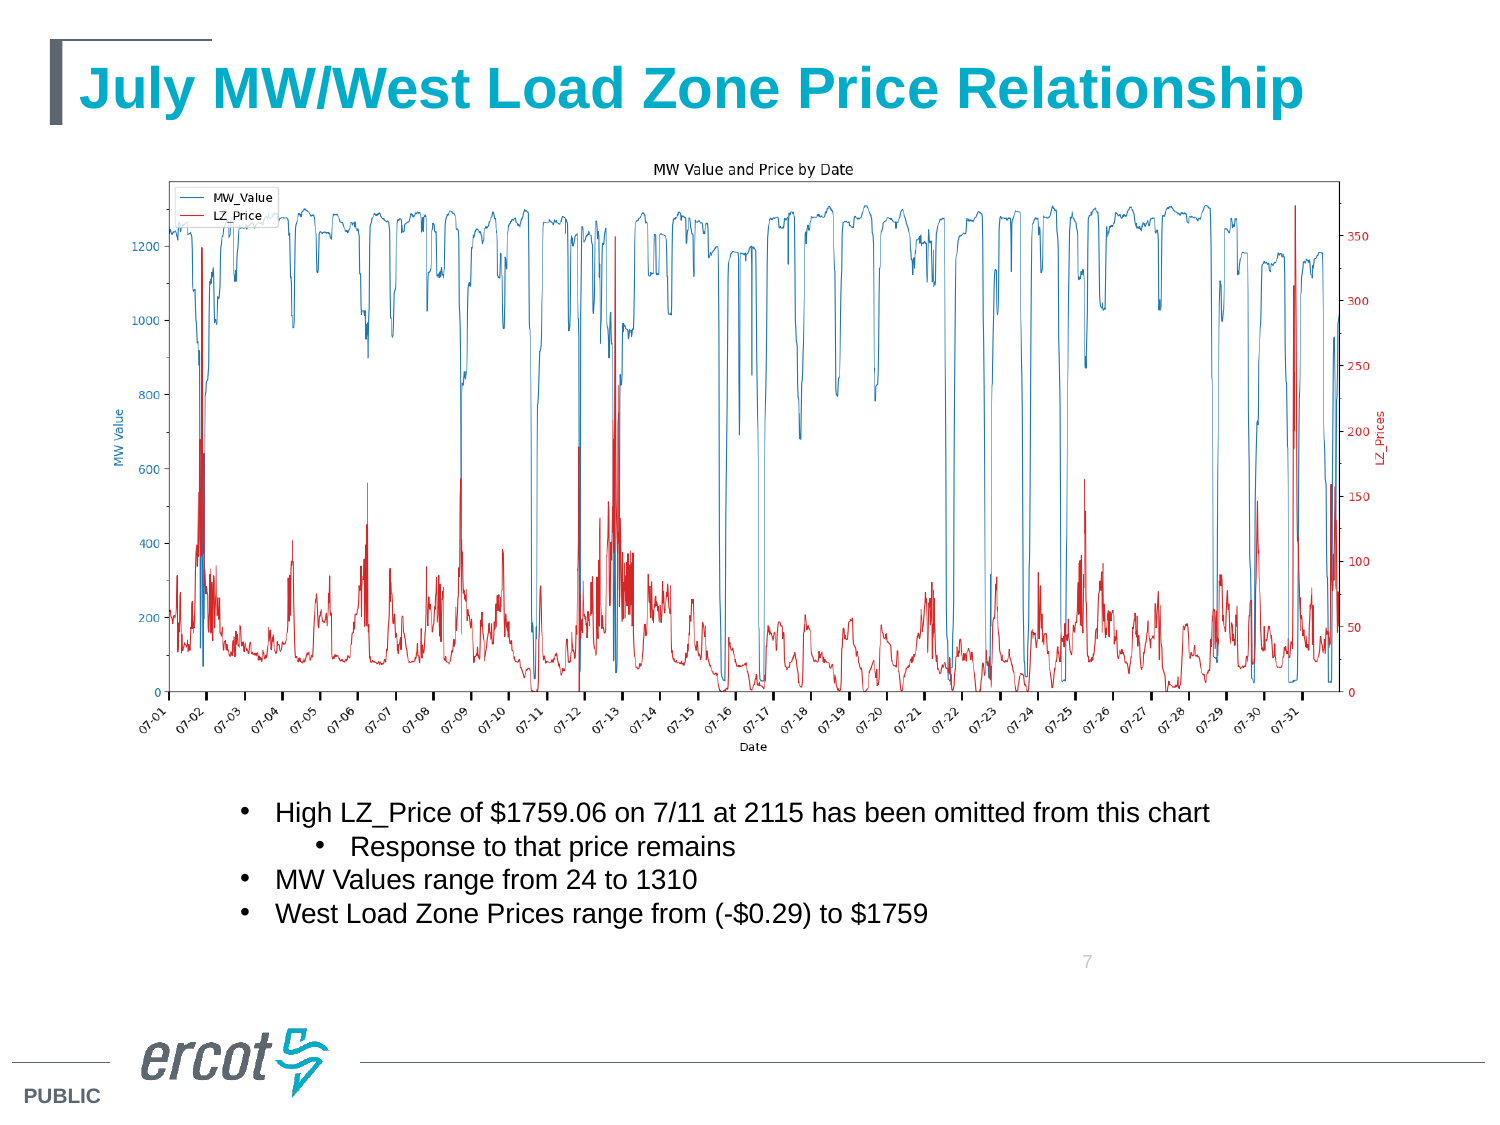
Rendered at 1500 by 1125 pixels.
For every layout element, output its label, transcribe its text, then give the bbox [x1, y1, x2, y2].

picture [137, 1024, 332, 1100]
title July MW/West Load Zone Price Relationship [64, 42, 1459, 117]
picture [94, 141, 1406, 785]
text_box High LZ_Price of $1759.06 on 7/11 at 2115 has been omitted from this chart Response to that price remains MW Values range from 24 to 1310 West Load Zone Prices range from (-$0.29) to $1759 [224, 793, 1294, 971]
